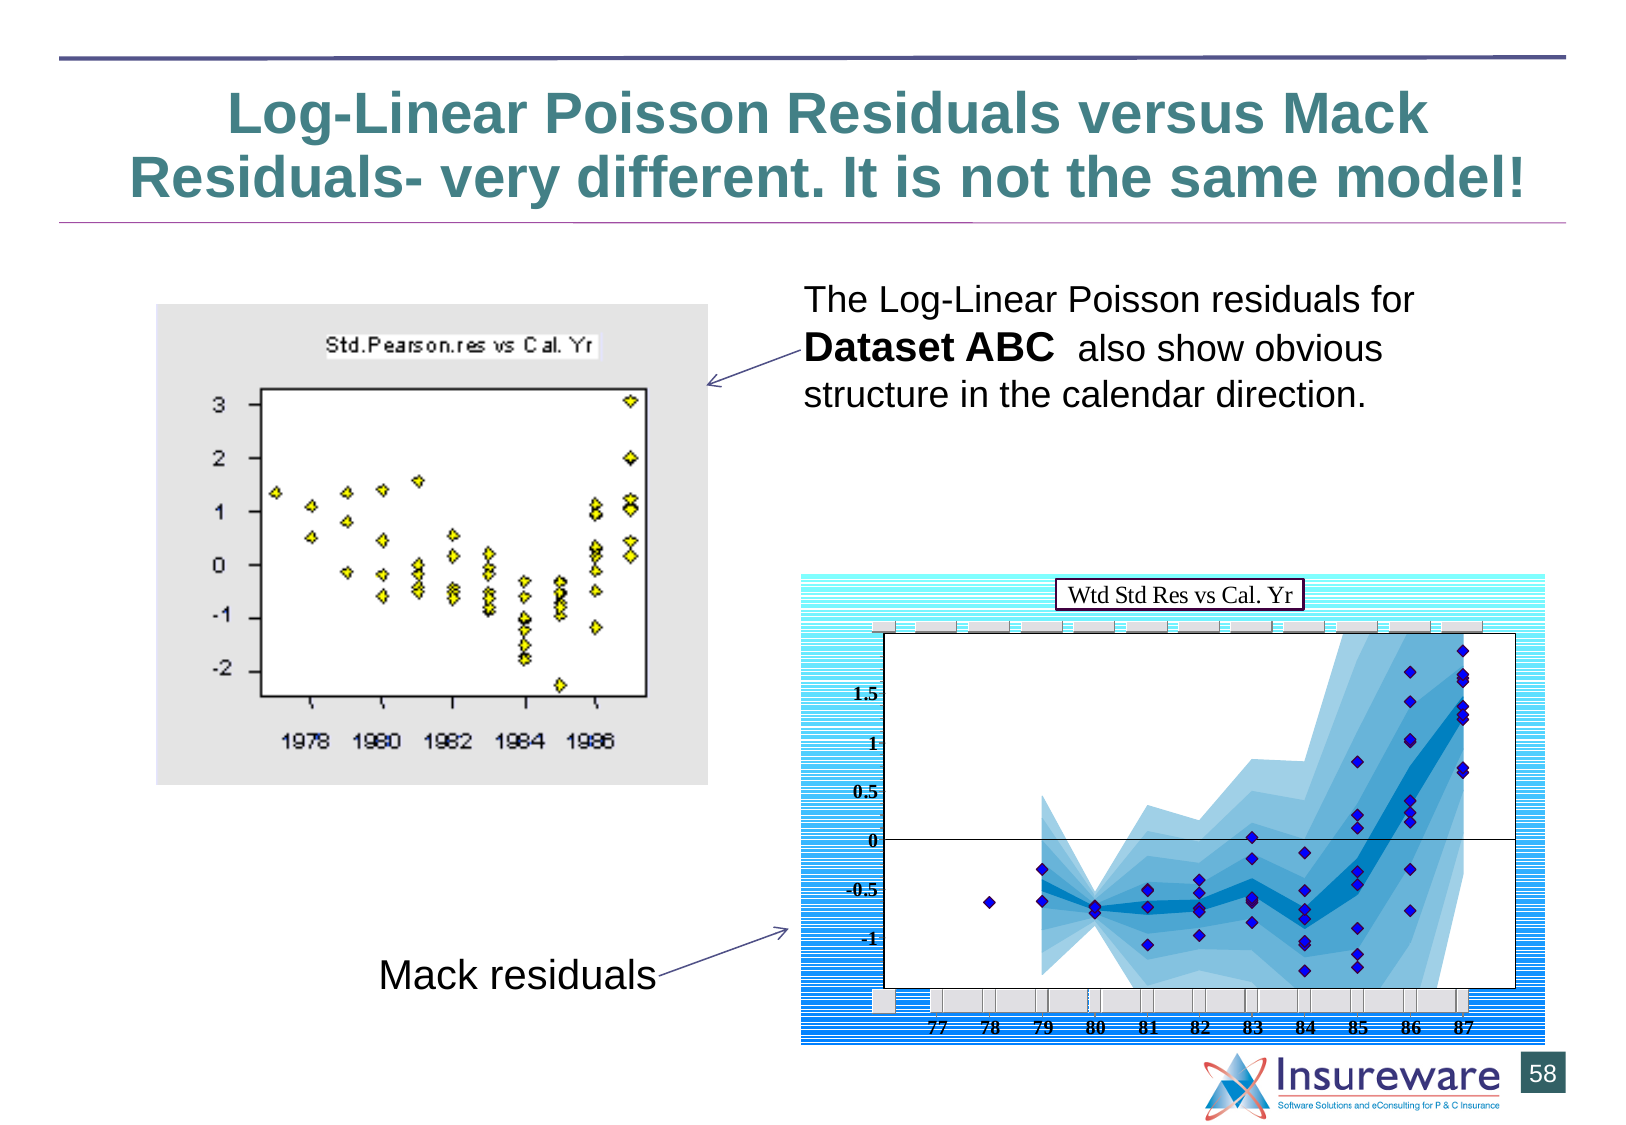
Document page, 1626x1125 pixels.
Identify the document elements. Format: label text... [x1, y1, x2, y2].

text_box The Log-Linear Poisson residuals for Dataset ABC also show obvious structure in the calendar direction. [789, 267, 1516, 422]
title Log-Linear Poisson Residuals versus Mack Residuals- very different. It is not the same model! [90, 79, 1568, 204]
picture [800, 573, 1546, 1047]
slide_number 57 [1520, 1051, 1566, 1093]
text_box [705, 349, 801, 386]
text_box Mack residuals [363, 940, 754, 1006]
picture [155, 304, 708, 785]
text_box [658, 928, 789, 977]
picture [1202, 1052, 1500, 1122]
